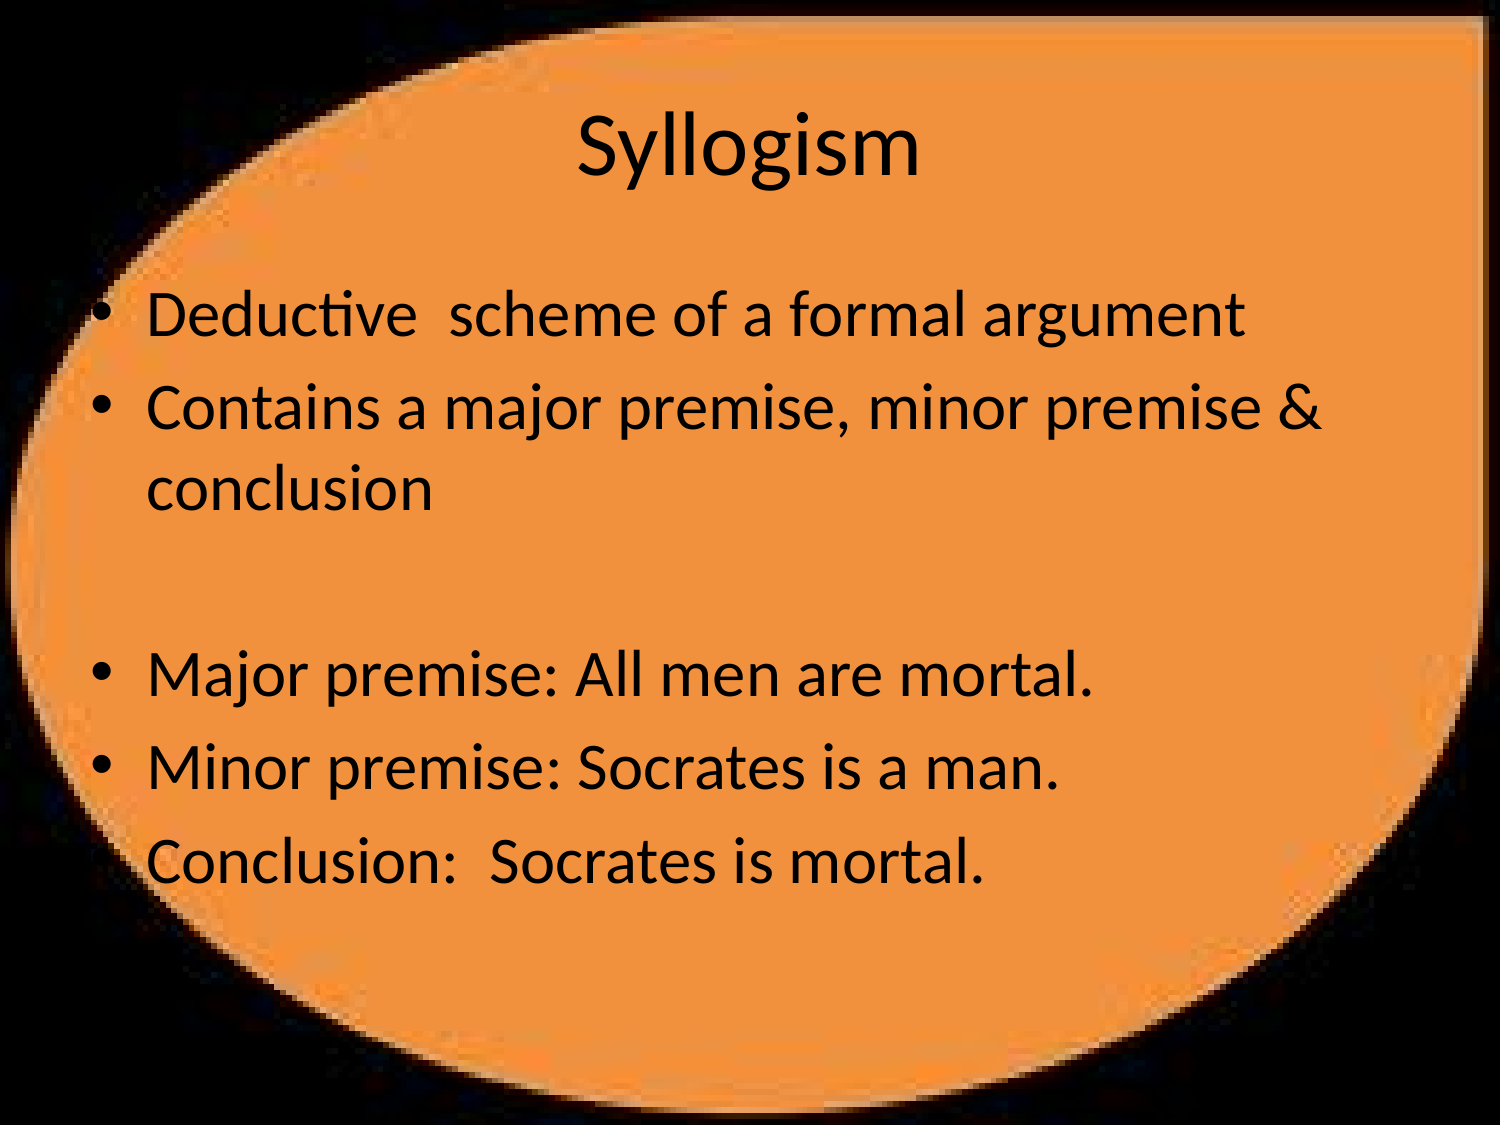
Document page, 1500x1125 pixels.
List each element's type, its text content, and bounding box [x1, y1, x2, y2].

list Deductive scheme of a formal argument Contains a major premise, minor premise & conclusion Major premise: All men are mortal. Minor premise: Socrates is a man. Conclusion: Socrates is mortal. [75, 262, 1425, 1005]
title Syllogism [75, 45, 1425, 233]
picture [0, 0, 1500, 1125]
